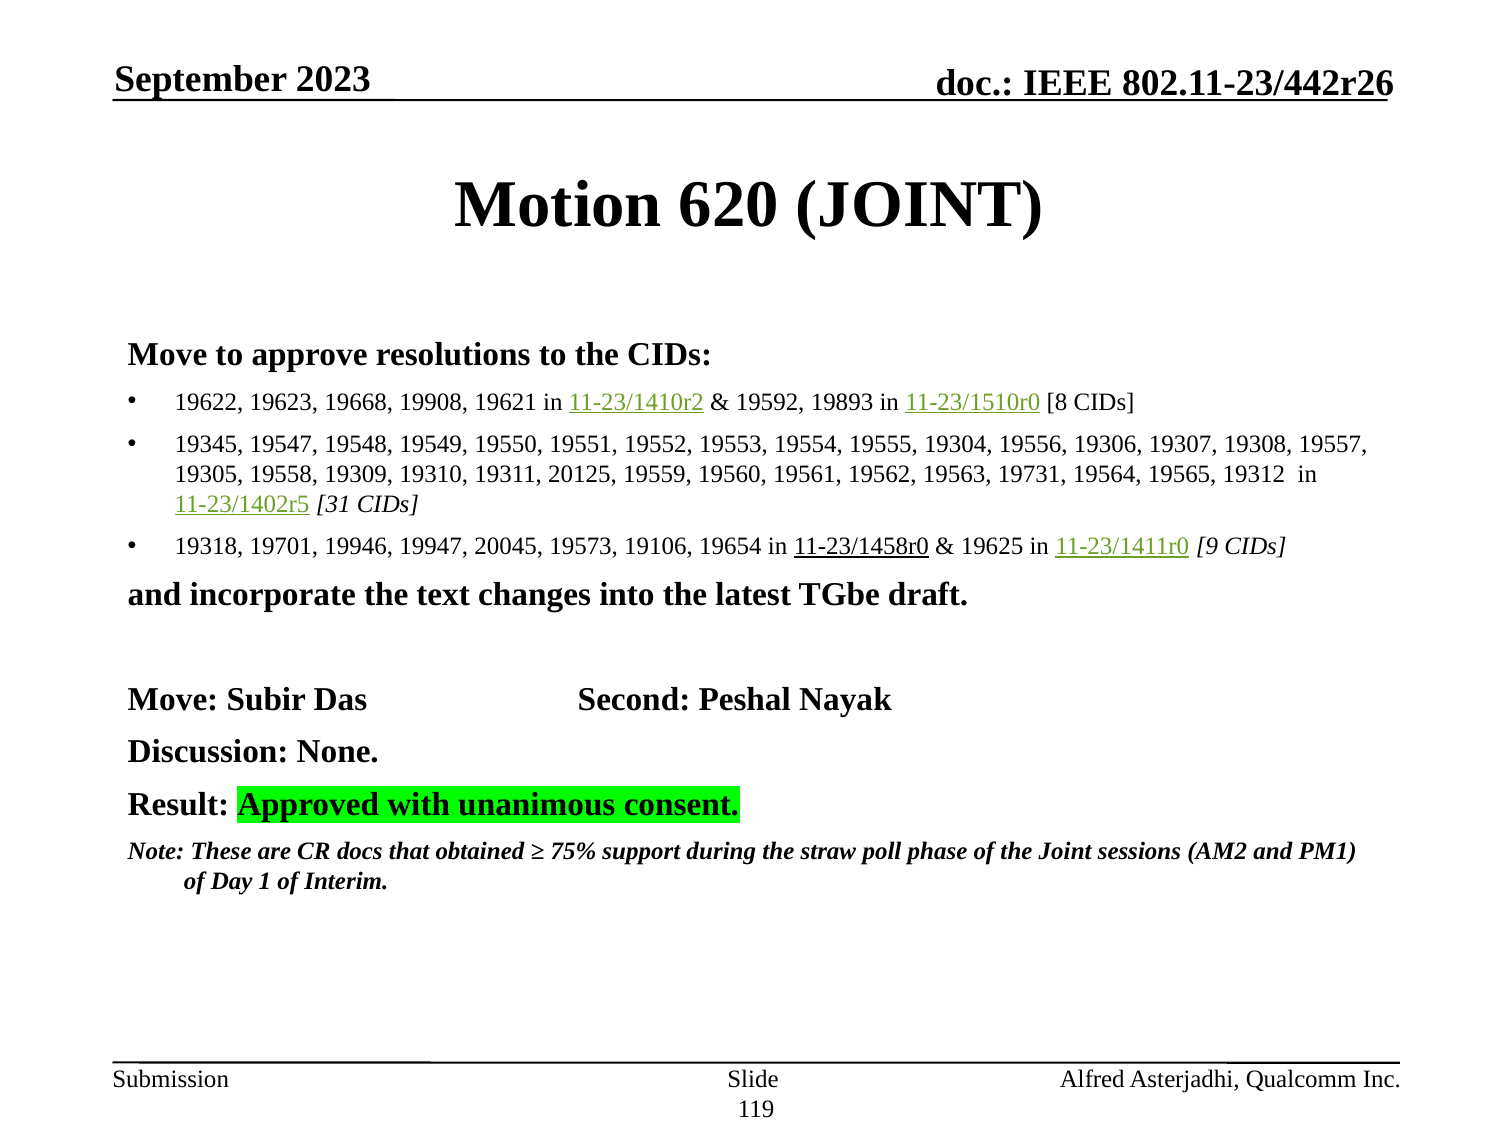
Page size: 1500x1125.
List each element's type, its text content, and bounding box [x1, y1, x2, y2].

footer Alfred Asterjadhi, Qualcomm Inc. [878, 1061, 1402, 1093]
slide_number Slide 119 [712, 1061, 800, 1123]
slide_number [114, 54, 423, 100]
title Motion 620 (JOINT) [112, 112, 1388, 288]
list Move to approve resolutions to the CIDs: 19622, 19623, 19668, 19908, 19621 in 11-23/1410r2 & 19592, 19893 in 11-23/1510r0 [8 CIDs] 19345, 19547, 19548, 19549, 19550, 19551, 19552, 19553, 19554, 19555, 19304, 19556, 19306, 19307, 19308, 19557, 19305, 19558, 19309, 19310, 19311, 20125, 19559, 19560, 19561, 19562, 19563, 19731, 19564, 19565, 19312 in 11-23/1402r5 [31 CIDs] 19318, 19701, 19946, 19947, 20045, 19573, 19106, 19654 in 11-23/1458r0 & 19625 in 11-23/1411r0 [9 CIDs] and incorporate the text changes into the latest TGbe draft. Move: Subir Das Second: Peshal Nayak Discussion: None. Result: Approved with unanimous consent. Note: These are CR docs that obtained ≥ 75% support during the straw poll phase of the Joint sessions (AM2 and PM1) of Day 1 of Interim. [112, 324, 1388, 1063]
